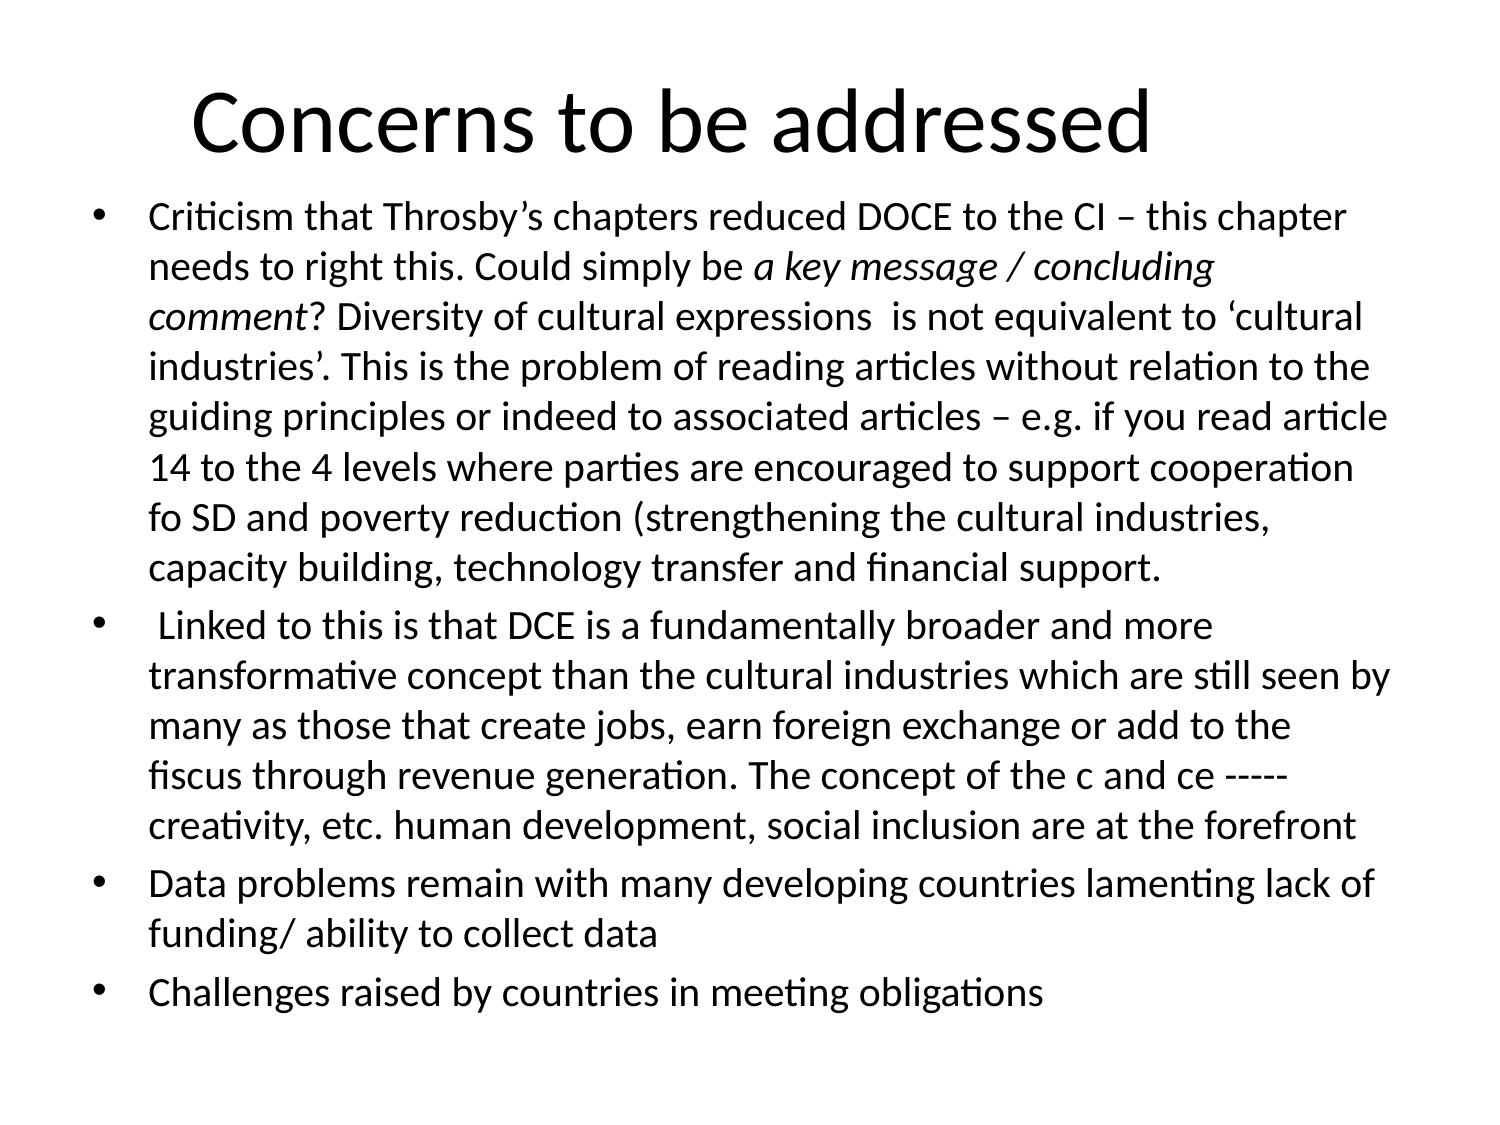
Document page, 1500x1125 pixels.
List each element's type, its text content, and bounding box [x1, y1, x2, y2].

title Concerns to be addressed [58, 22, 1309, 211]
list Criticism that Throsby’s chapters reduced DOCE to the CI – this chapter needs to right this. Could simply be a key message / concluding comment? Diversity of cultural expressions is not equivalent to ‘cultural industries’. This is the problem of reading articles without relation to the guiding principles or indeed to associated articles – e.g. if you read article 14 to the 4 levels where parties are encouraged to support cooperation fo SD and poverty reduction (strengthening the cultural industries, capacity building, technology transfer and financial support. Linked to this is that DCE is a fundamentally broader and more transformative concept than the cultural industries which are still seen by many as those that create jobs, earn foreign exchange or add to the fiscus through revenue generation. The concept of the c and ce ----- creativity, etc. human development, social inclusion are at the forefront Data problems remain with many developing countries lamenting lack of funding/ ability to collect data Challenges raised by countries in meeting obligations [77, 123, 1407, 775]
